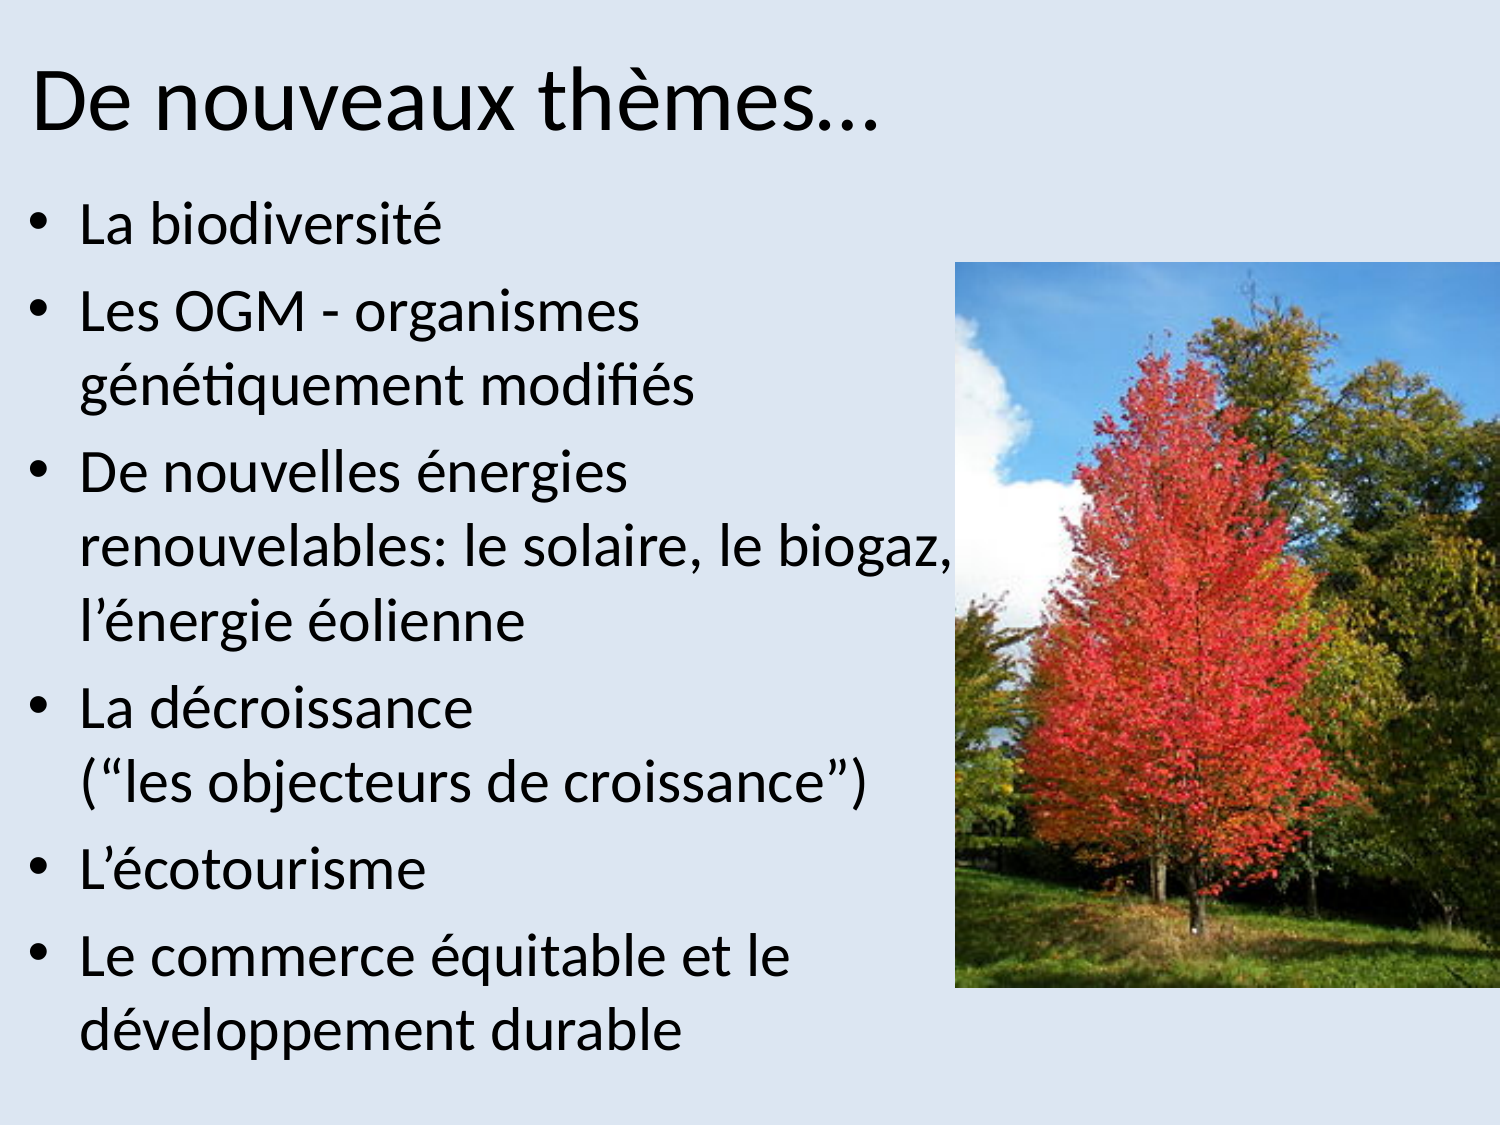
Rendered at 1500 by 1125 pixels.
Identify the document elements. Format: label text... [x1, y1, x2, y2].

picture [955, 262, 1500, 988]
list La biodiversité Les OGM - organismes génétiquement modifiés De nouvelles énergies renouvelables: le solaire, le biogaz, l’énergie éolienne La décroissance (“les objecteurs de croissance”) L’écotourisme Le commerce équitable et le développement durable [12, 174, 988, 1075]
title De nouveaux thèmes… [0, 0, 913, 188]
